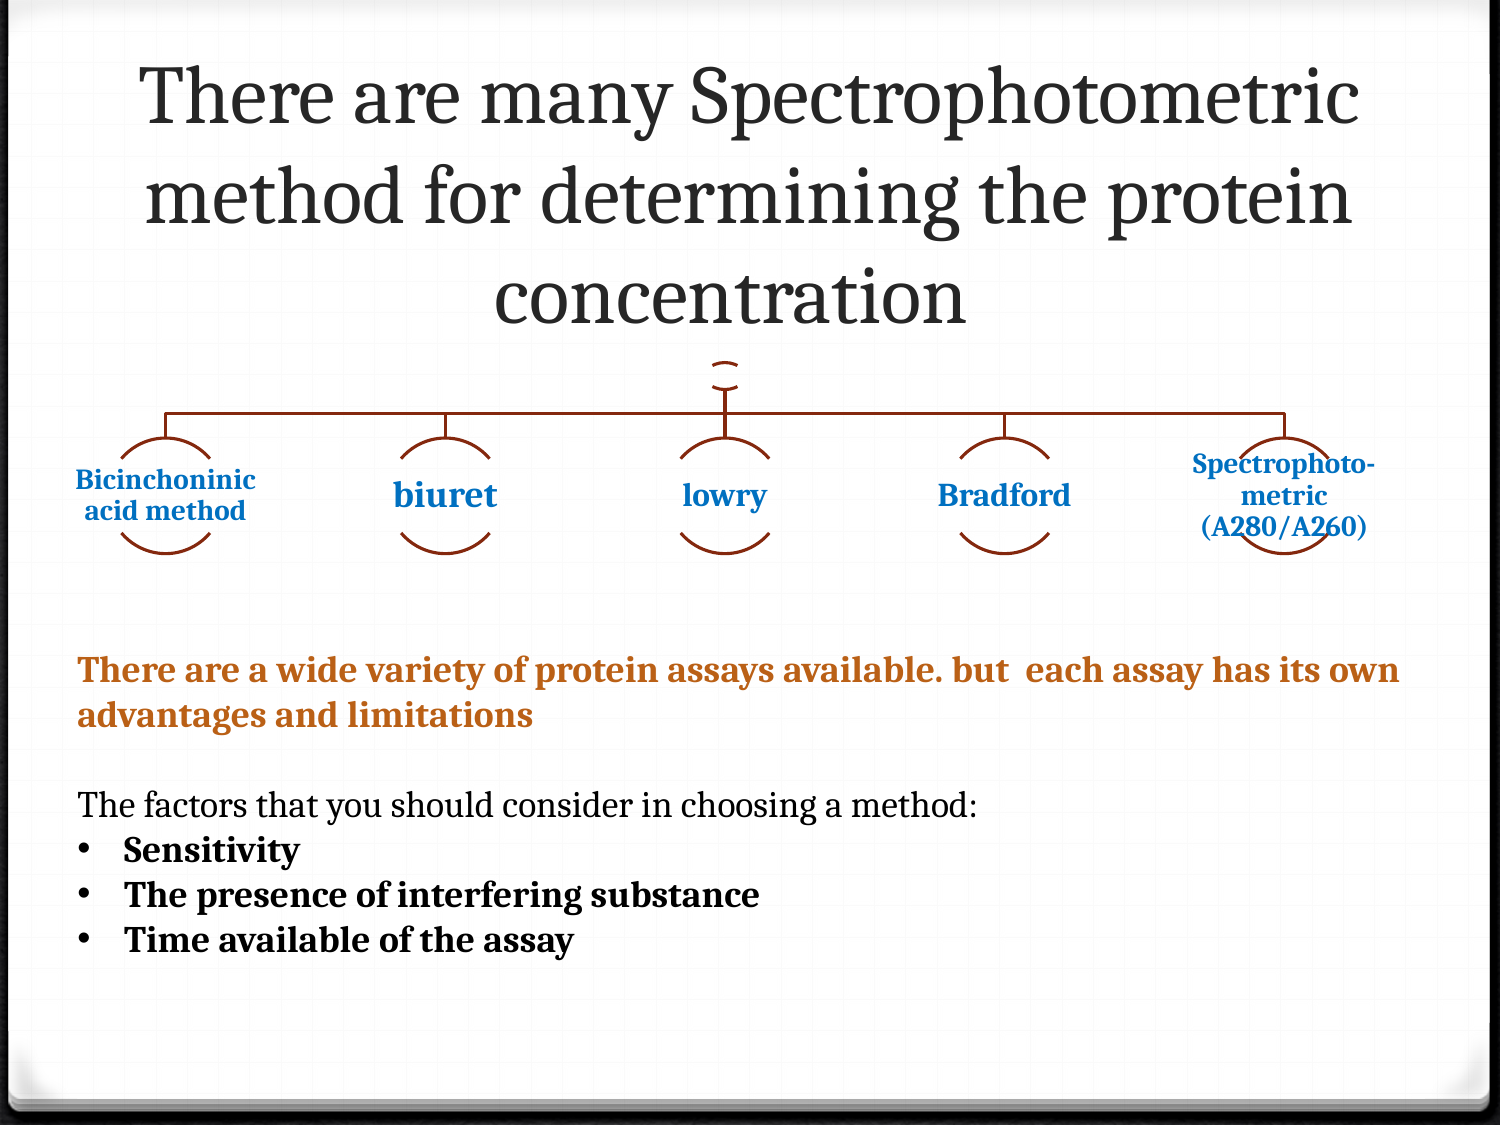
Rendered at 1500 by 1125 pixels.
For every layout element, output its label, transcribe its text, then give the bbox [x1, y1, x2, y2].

text_box There are a wide variety of protein assays available. but each assay has its own advantages and limitations The factors that you should consider in choosing a method: Sensitivity The presence of interfering substance Time available of the assay [62, 637, 1450, 1013]
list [49, 99, 1401, 781]
picture [0, 0, 1500, 1125]
title There are many Spectrophotometric method for determining the protein concentration [90, 71, 1410, 309]
